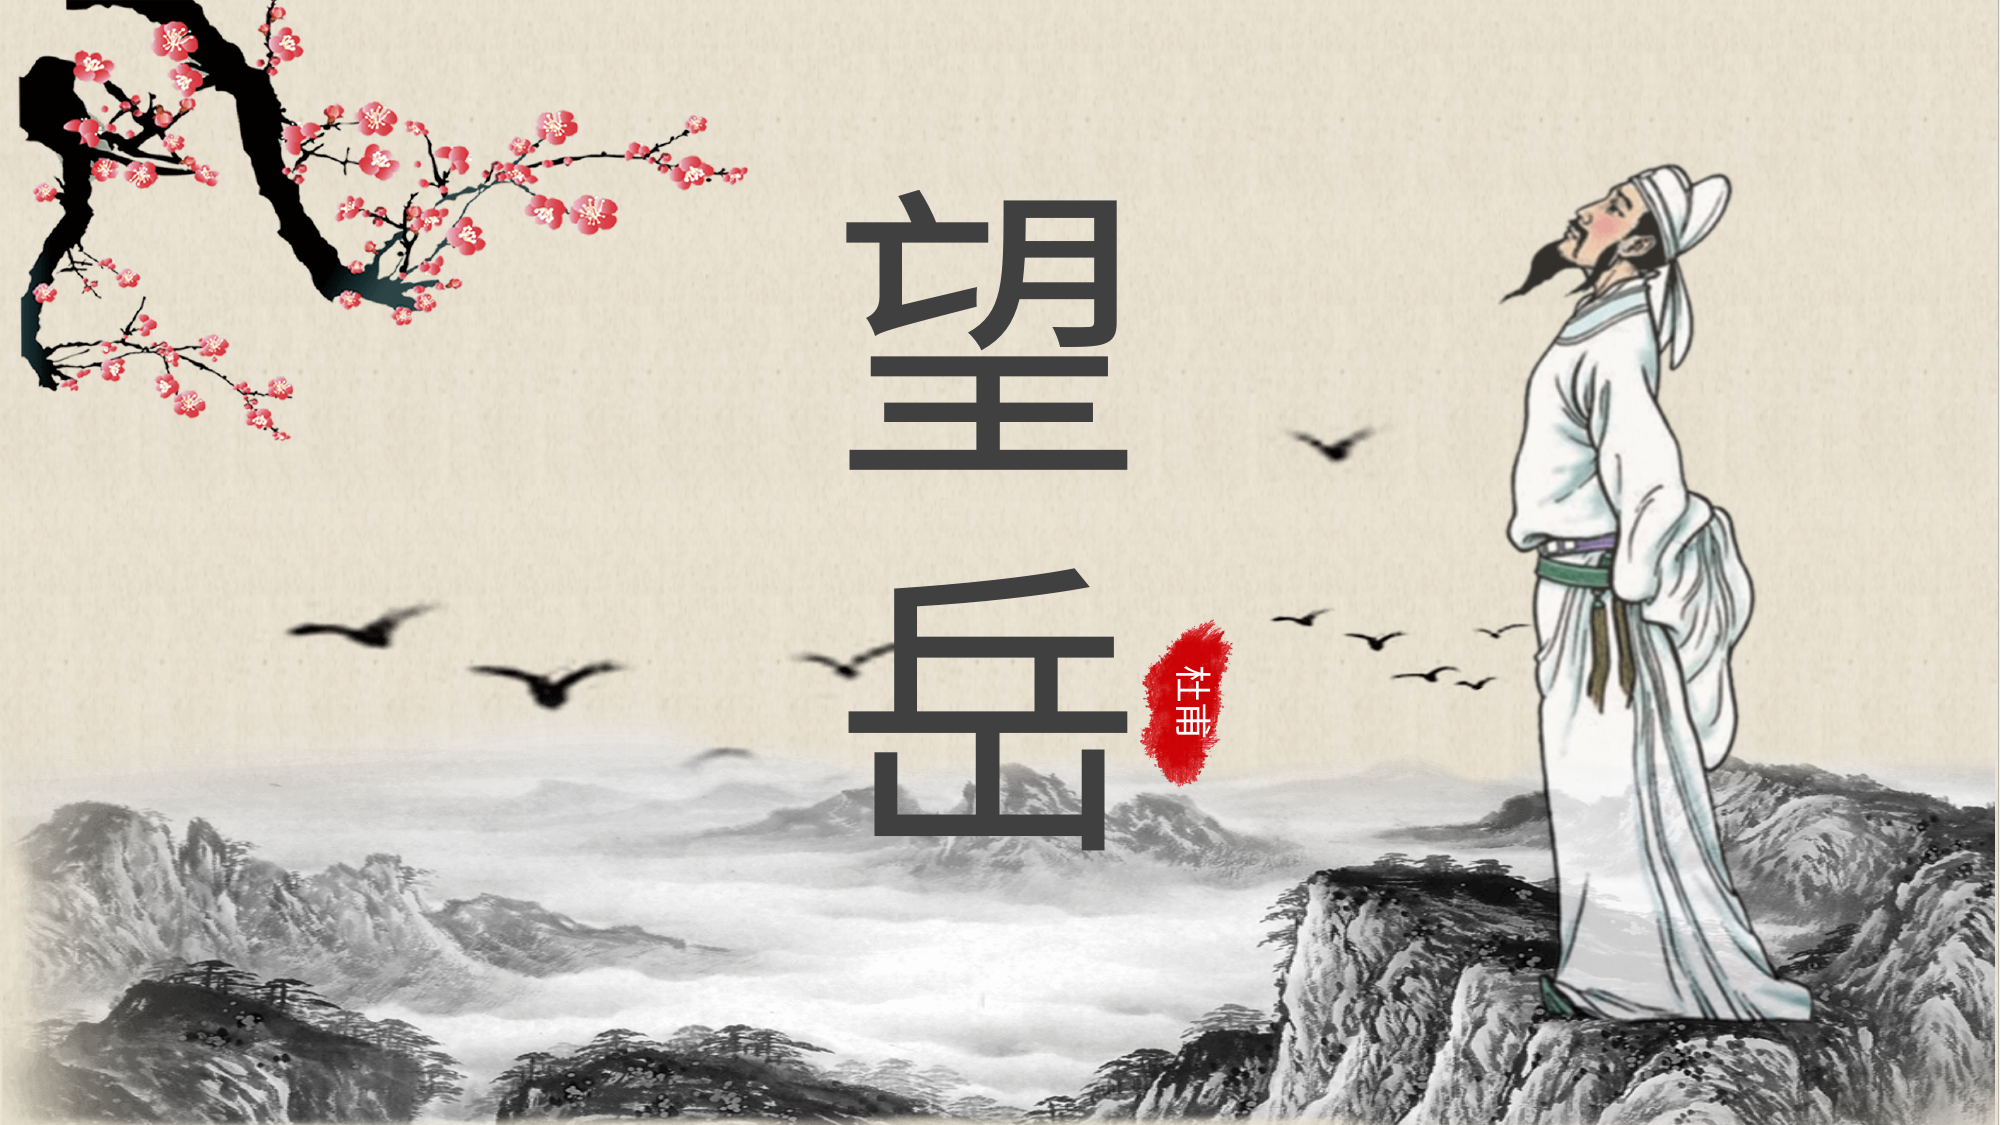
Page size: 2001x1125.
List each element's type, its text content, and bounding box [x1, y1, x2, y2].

picture [0, 0, 2001, 1125]
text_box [1072, 595, 1288, 810]
text_box 望岳 [817, 132, 1095, 333]
